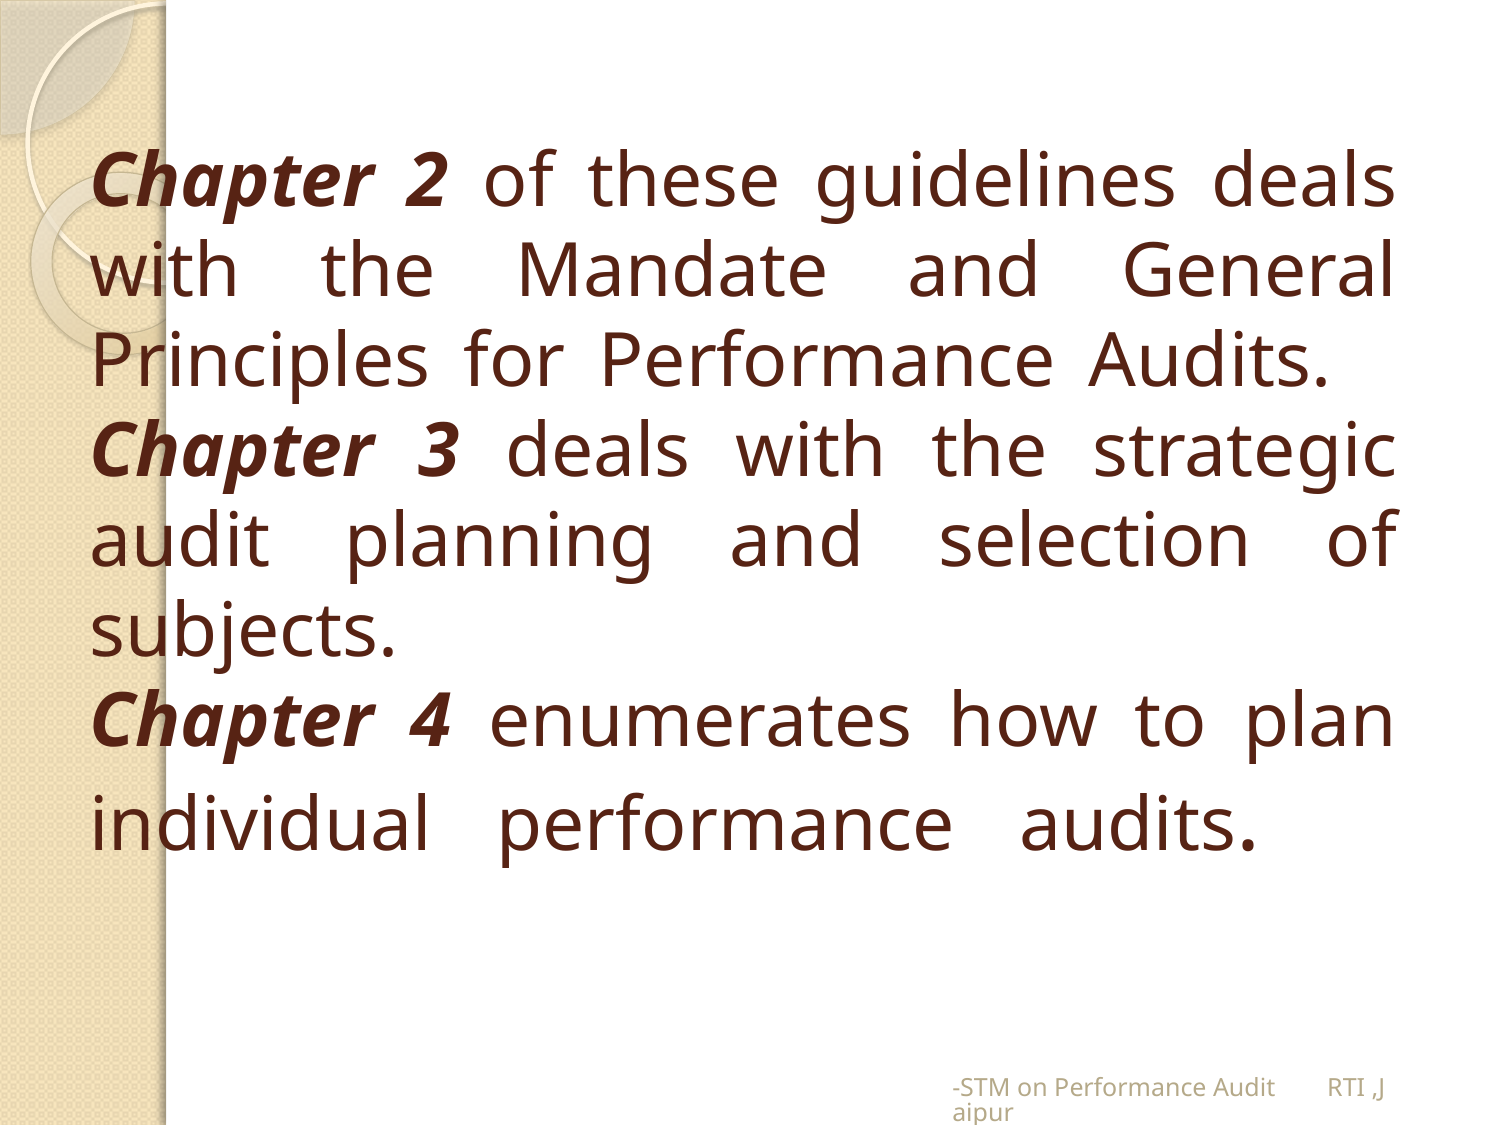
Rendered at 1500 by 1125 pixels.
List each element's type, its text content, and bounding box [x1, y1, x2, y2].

footer -STM on Performance Audit RTI ,Jaipur [937, 1034, 1413, 1113]
title Chapter 2 of these guidelines deals with the Mandate and General Principles for Performance Audits. Chapter 3 deals with the strategic audit planning and selection of subjects. Chapter 4 enumerates how to plan individual performance audits. [75, 45, 1413, 1063]
